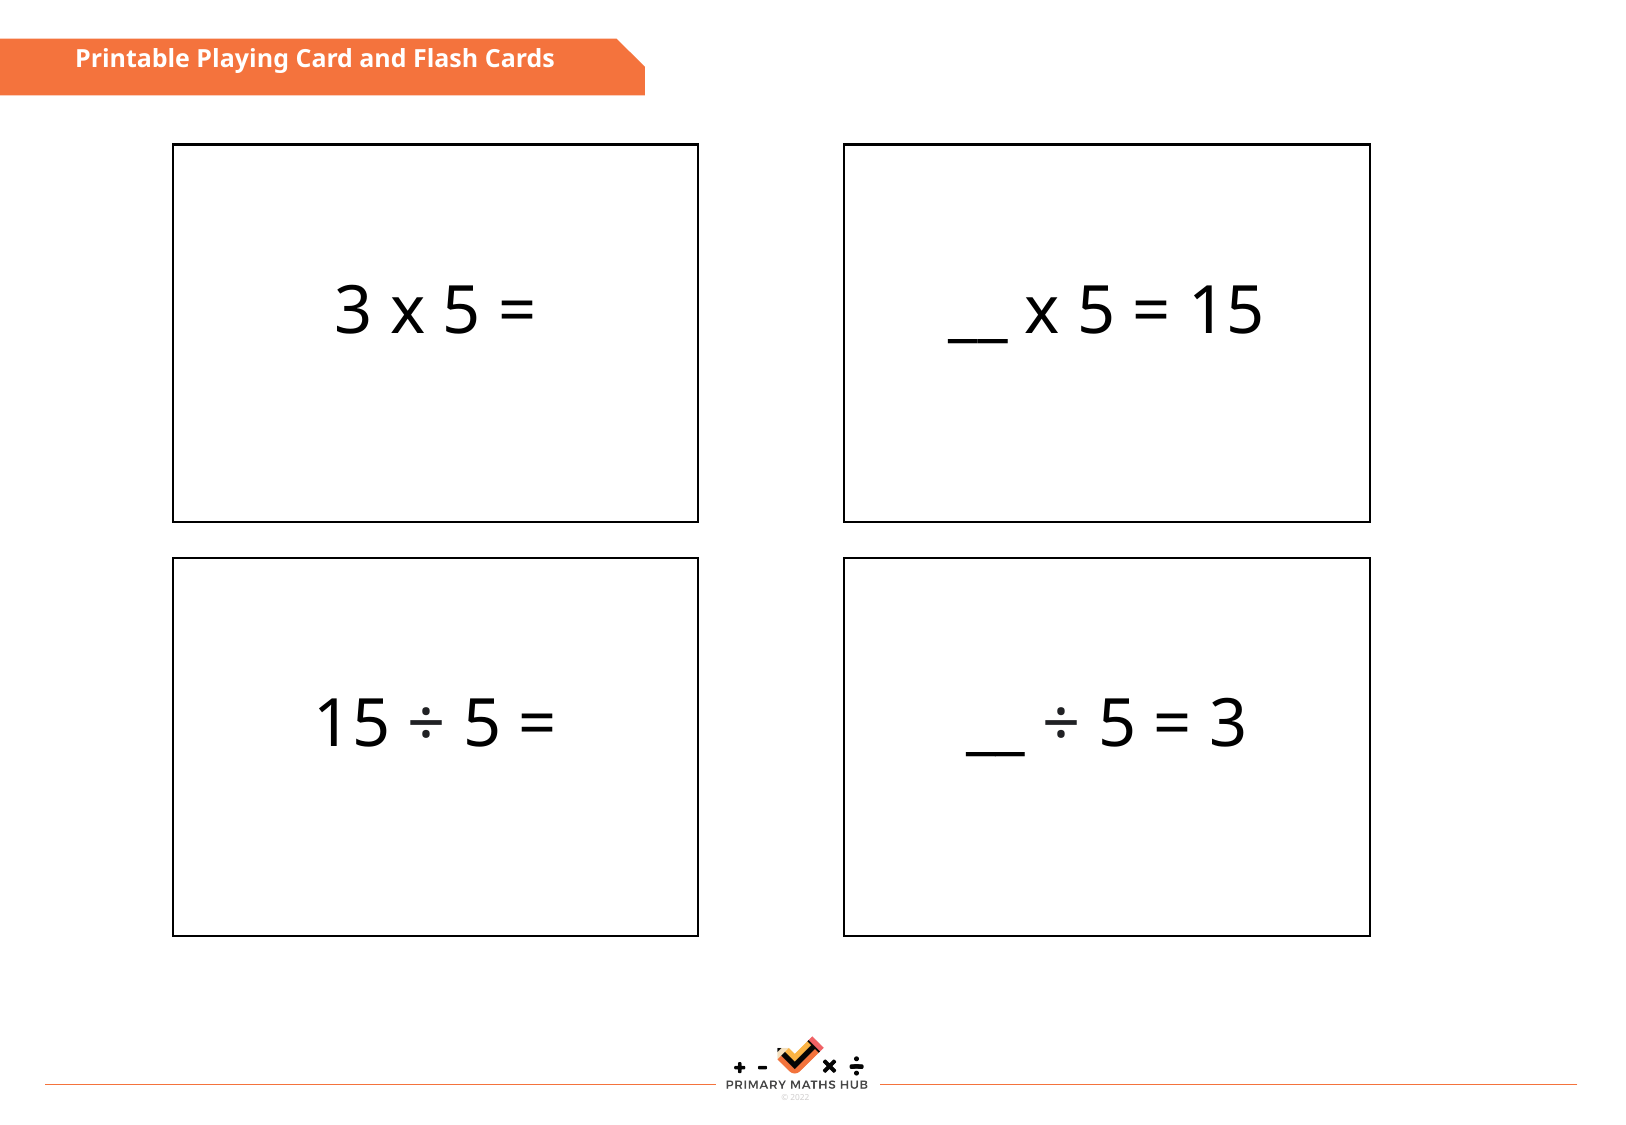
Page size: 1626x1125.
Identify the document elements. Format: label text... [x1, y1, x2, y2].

text_box [843, 143, 1371, 523]
picture [722, 1034, 872, 1094]
text_box [172, 768, 699, 937]
text_box © 2022 [720, 1084, 870, 1110]
text_box [172, 143, 699, 259]
text_box [172, 557, 699, 672]
text_box __ x 5 = 15 [844, 259, 1370, 355]
text_box 3 x 5 = [172, 259, 699, 355]
text_box Printable Playing Card and Flash Cards [0, 37, 646, 97]
text_box [172, 355, 699, 523]
text_box [843, 557, 1371, 937]
text_box __ ÷ 5 = 3 [844, 672, 1370, 768]
text_box 15 ÷ 5 = [172, 672, 699, 768]
